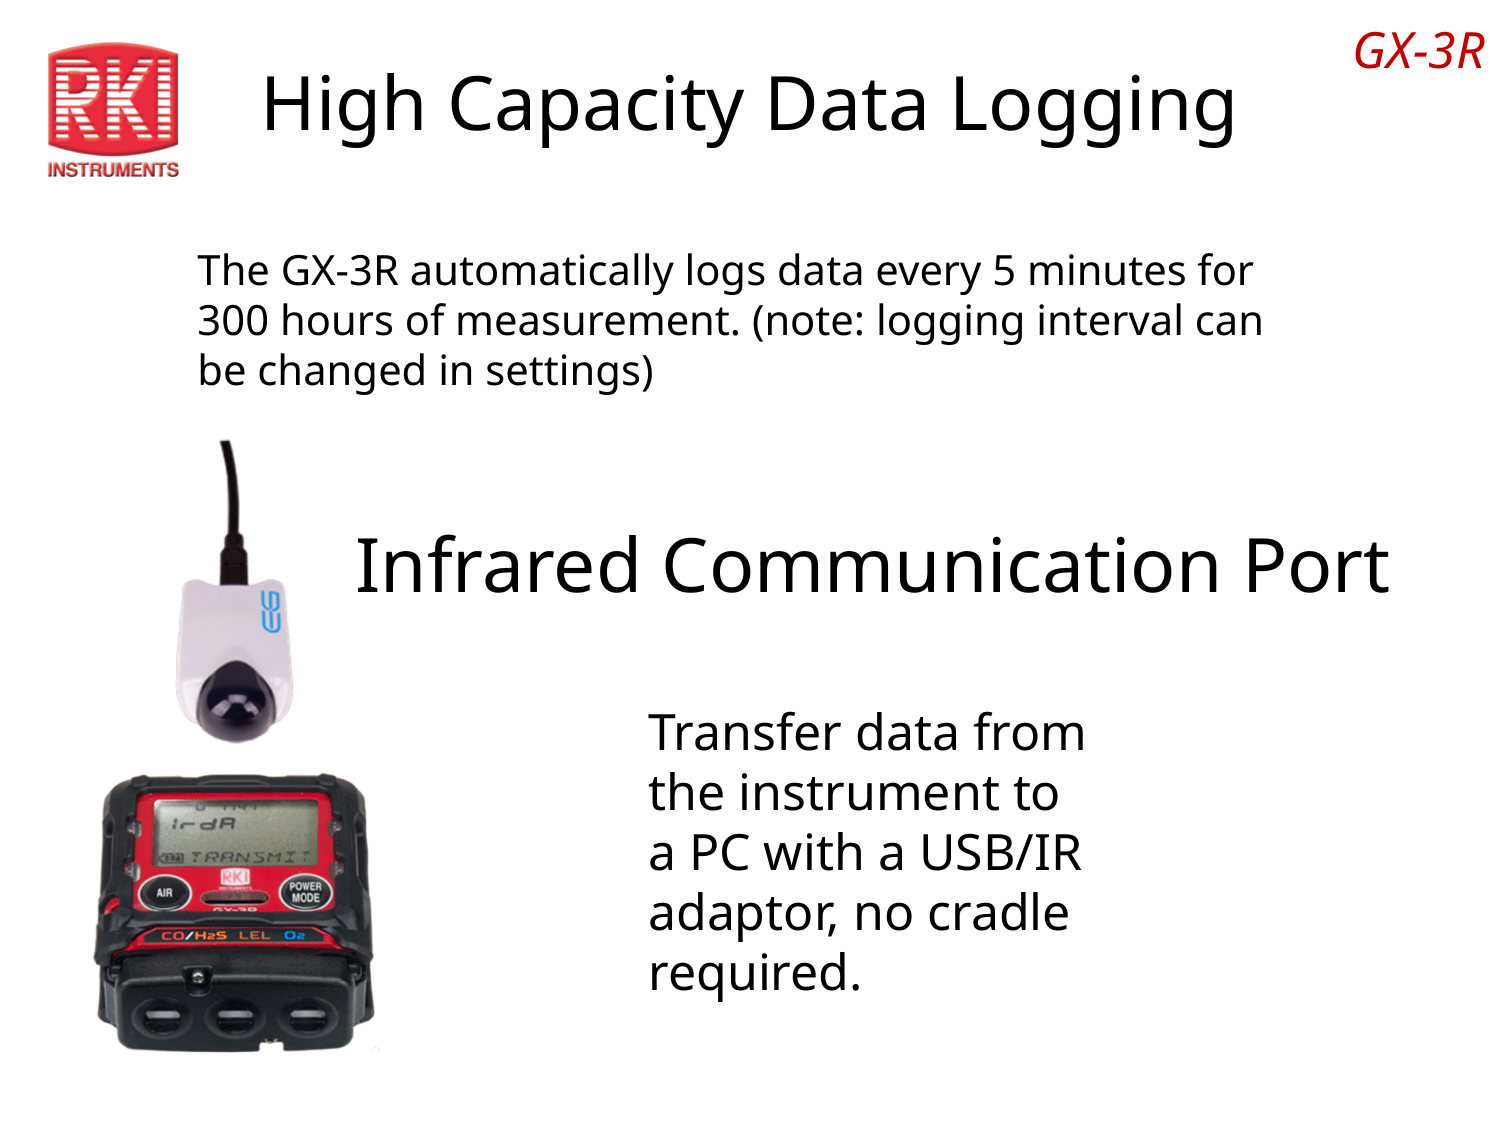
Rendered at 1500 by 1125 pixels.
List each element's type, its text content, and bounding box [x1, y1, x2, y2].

text_box The GX-3R automatically logs data every 5 minutes for 300 hours of measurement. (note: logging interval can be changed in settings) [182, 236, 1318, 435]
text_box GX-3R [1307, 11, 1500, 87]
title High Capacity Data Logging [0, 2, 1500, 198]
text_box Infrared Communication Port [331, 507, 1423, 618]
picture [84, 767, 380, 1053]
picture [139, 437, 325, 762]
text_box Transfer data from the instrument to a PC with a USB/IR adaptor, no cradle required. [633, 692, 1114, 1008]
